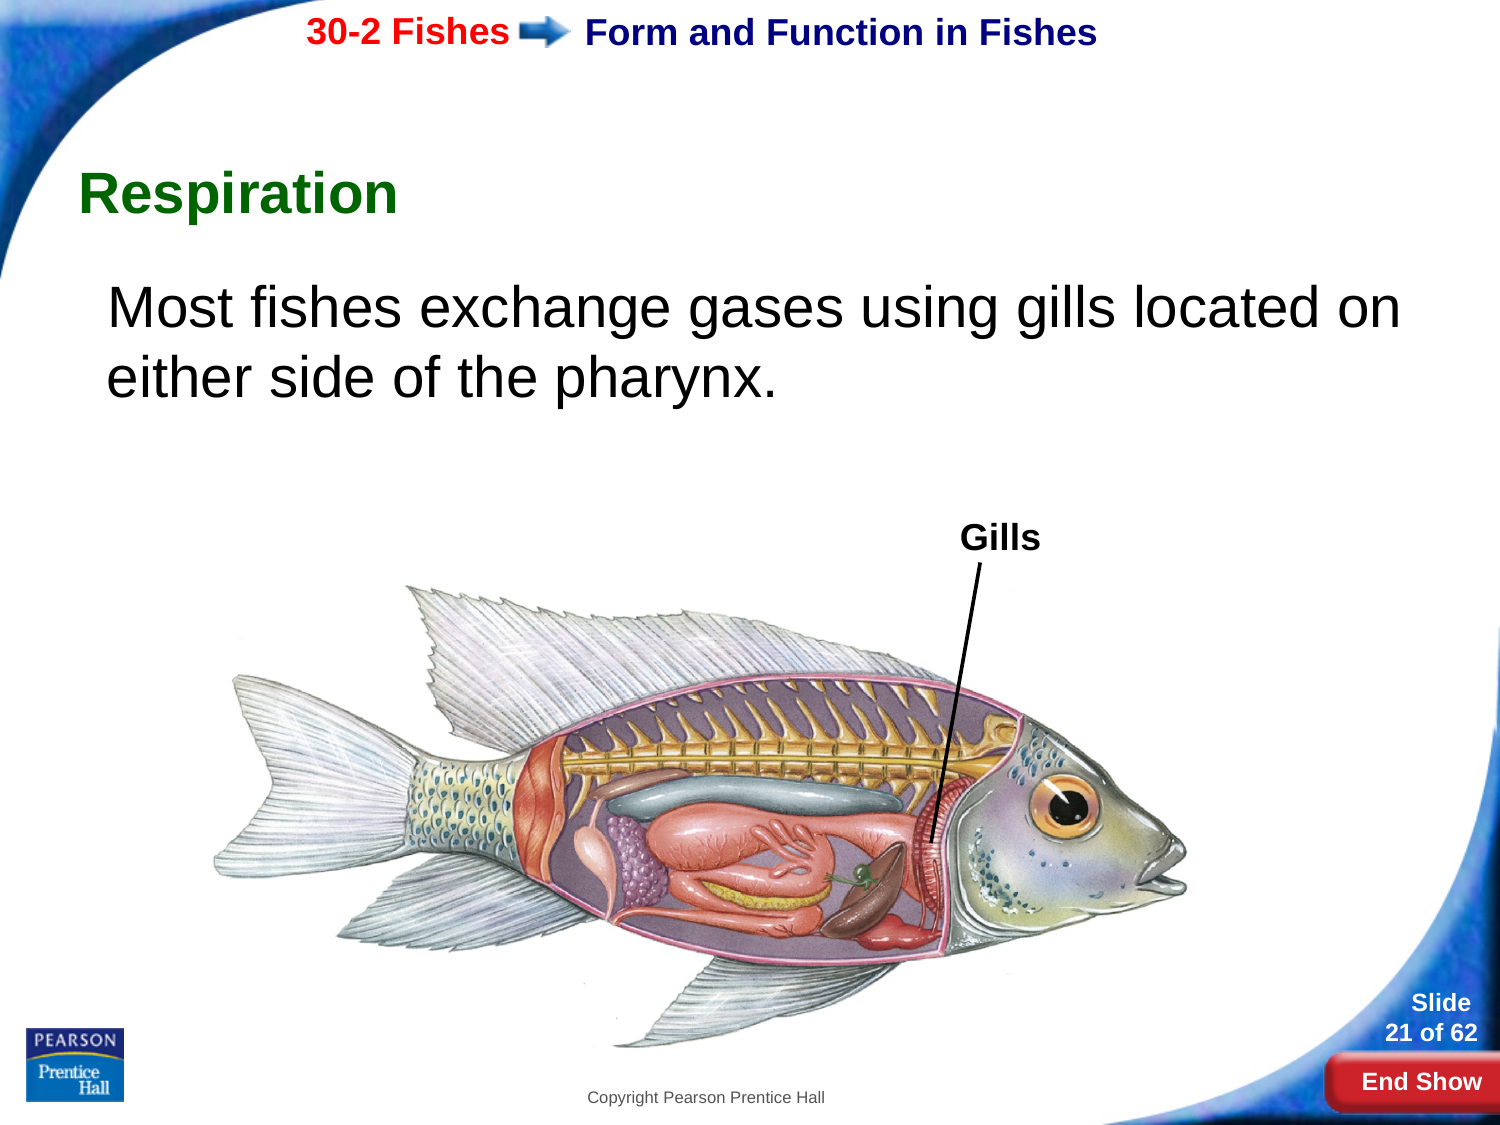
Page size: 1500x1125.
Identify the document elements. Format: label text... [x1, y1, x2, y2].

footer Copyright Pearson Prentice Hall [468, 1078, 945, 1105]
list Respiration Most fishes exchange gases using gills located on either side of the pharynx. [44, 158, 1448, 955]
text_box Gills [945, 485, 1317, 570]
title Form and Function in Fishes [569, 0, 1239, 76]
picture [0, 0, 1500, 1125]
